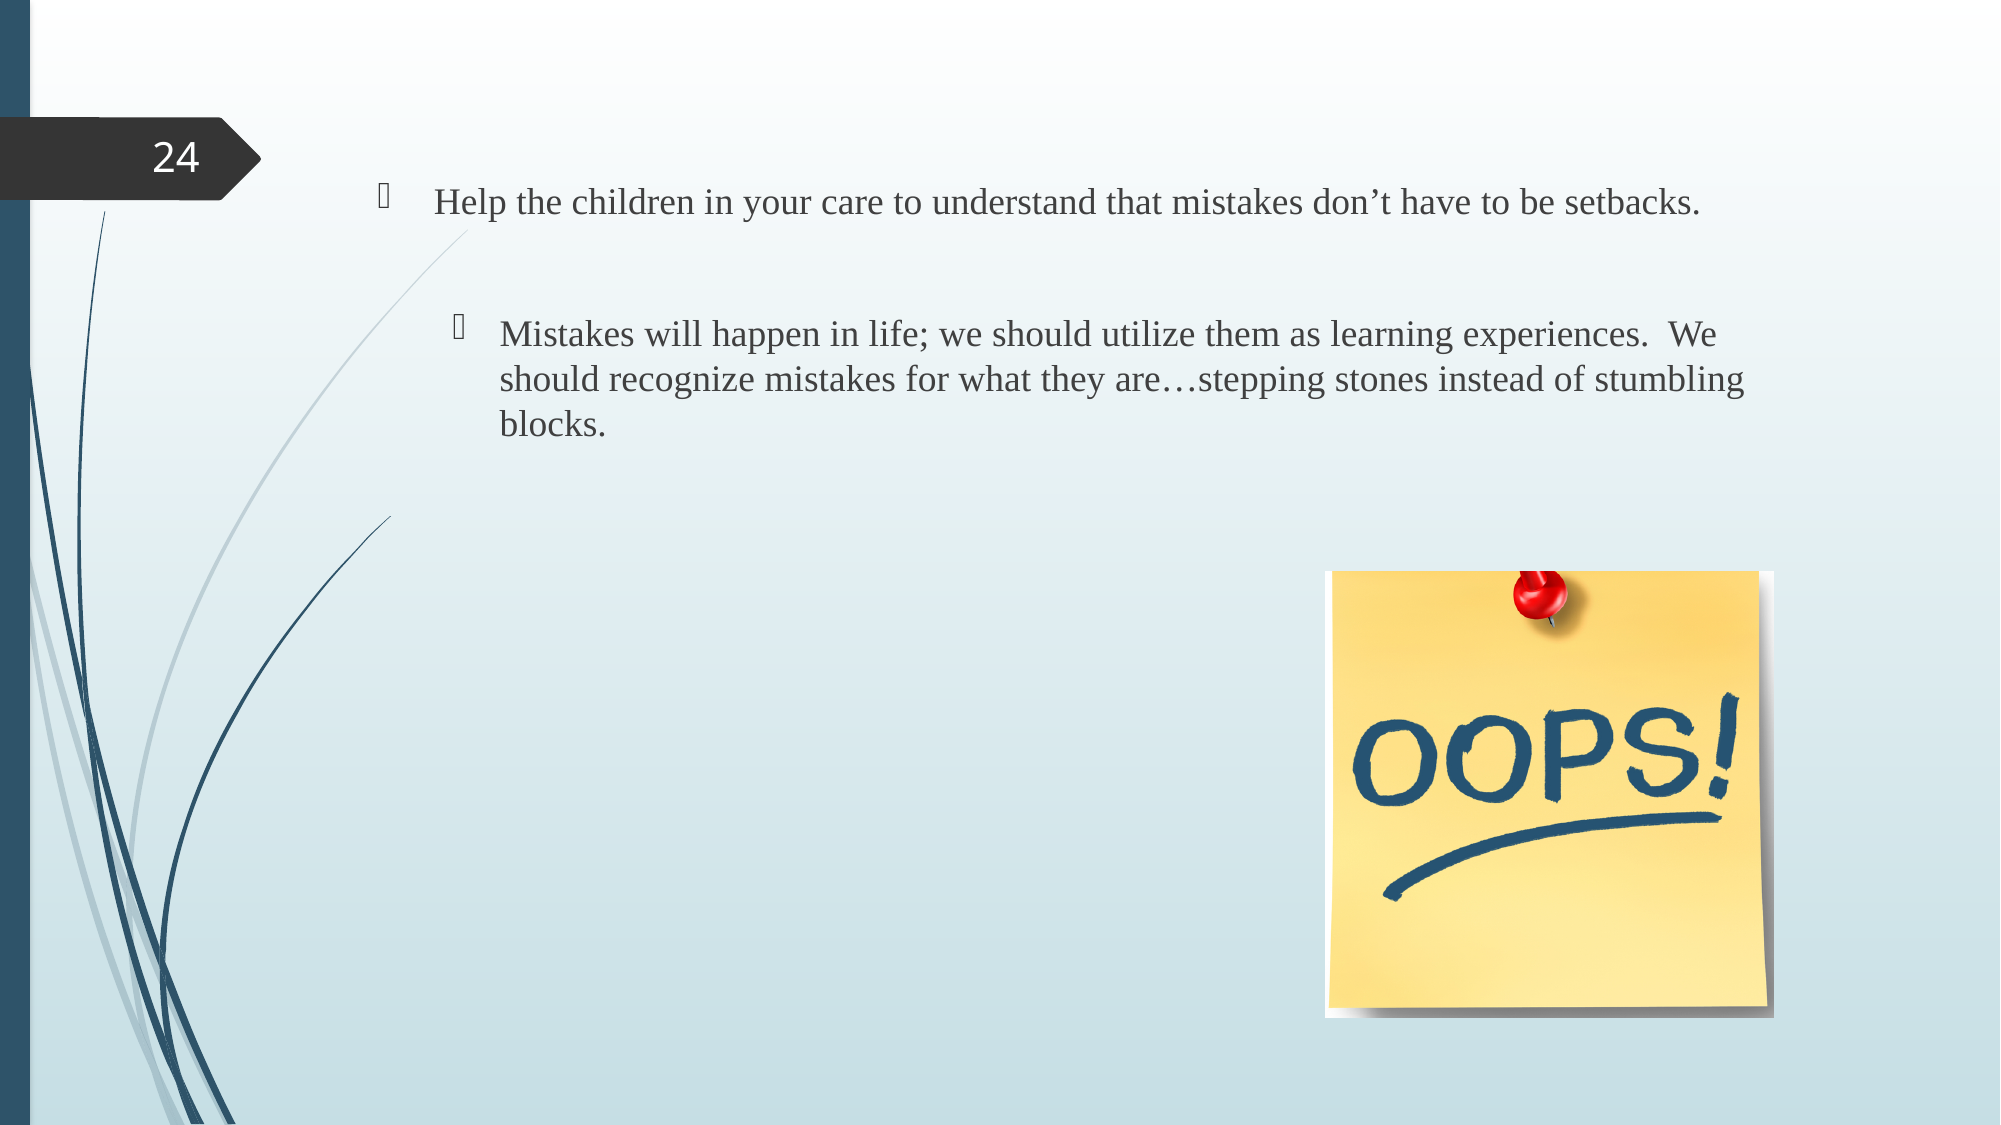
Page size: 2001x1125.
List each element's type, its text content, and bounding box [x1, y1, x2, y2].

list Help the children in your care to understand that mistakes don’t have to be setbacks. Mistakes will happen in life; we should utilize them as learning experiences. We should recognize mistakes for what they are…stepping stones instead of stumbling blocks. [362, 169, 1826, 515]
picture [1324, 571, 1775, 1018]
slide_number 24 [87, 129, 216, 190]
